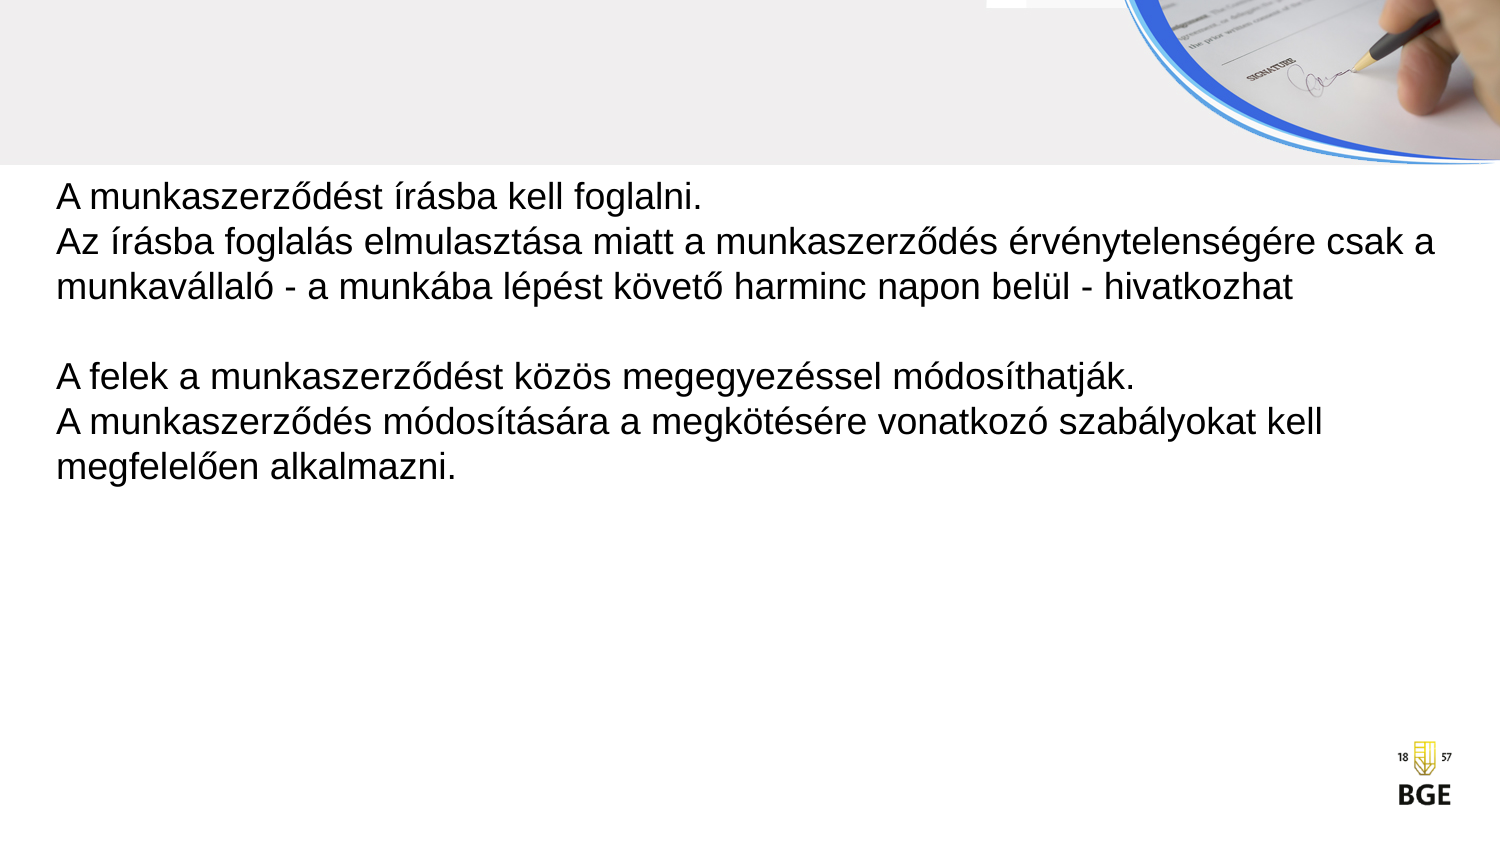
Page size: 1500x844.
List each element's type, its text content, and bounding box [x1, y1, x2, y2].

picture [0, 0, 1500, 844]
text_box A munkaszerződést írásba kell foglalni. Az írásba foglalás elmulasztása miatt a munkaszerződés érvénytelenségére csak a munkavállaló - a munkába lépést követő harminc napon belül - hivatkozhat A felek a munkaszerződést közös megegyezéssel módosíthatják. A munkaszerződés módosítására a megkötésére vonatkozó szabályokat kell megfelelően alkalmazni. [41, 164, 1459, 495]
